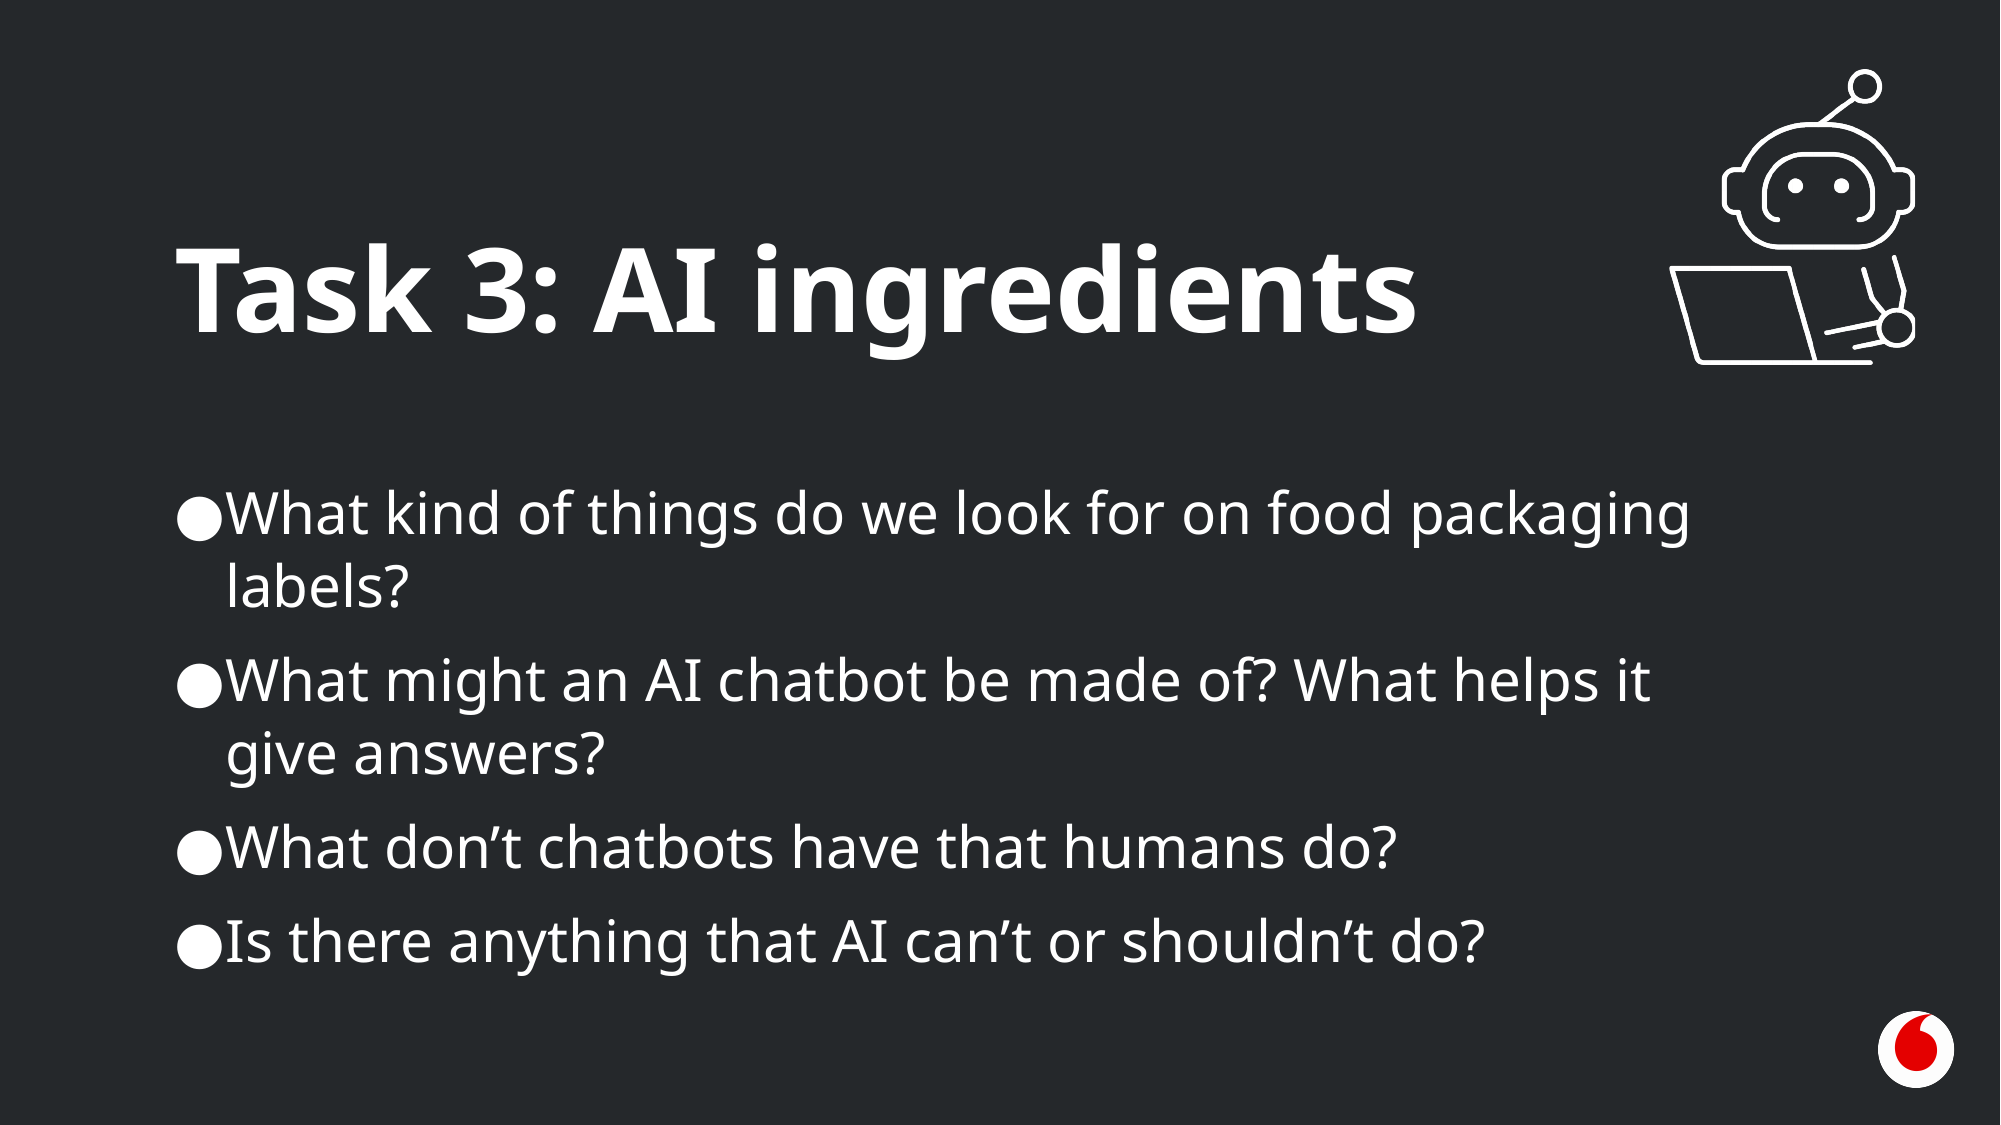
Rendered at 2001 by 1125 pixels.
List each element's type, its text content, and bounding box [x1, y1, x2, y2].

picture [1668, 68, 1916, 365]
text_box [221, 878, 1589, 952]
text_box Task 3: AI ingredients [174, 272, 1668, 356]
picture [1874, 1007, 1963, 1092]
text_box ● What kind of things do we look for on food packaging labels? ● What might an AI chatbot be made of? What helps it give answers? ● What don’t chatbots have that humans do? ● Is there anything that AI can’t or shouldn’t do? [173, 473, 1762, 929]
